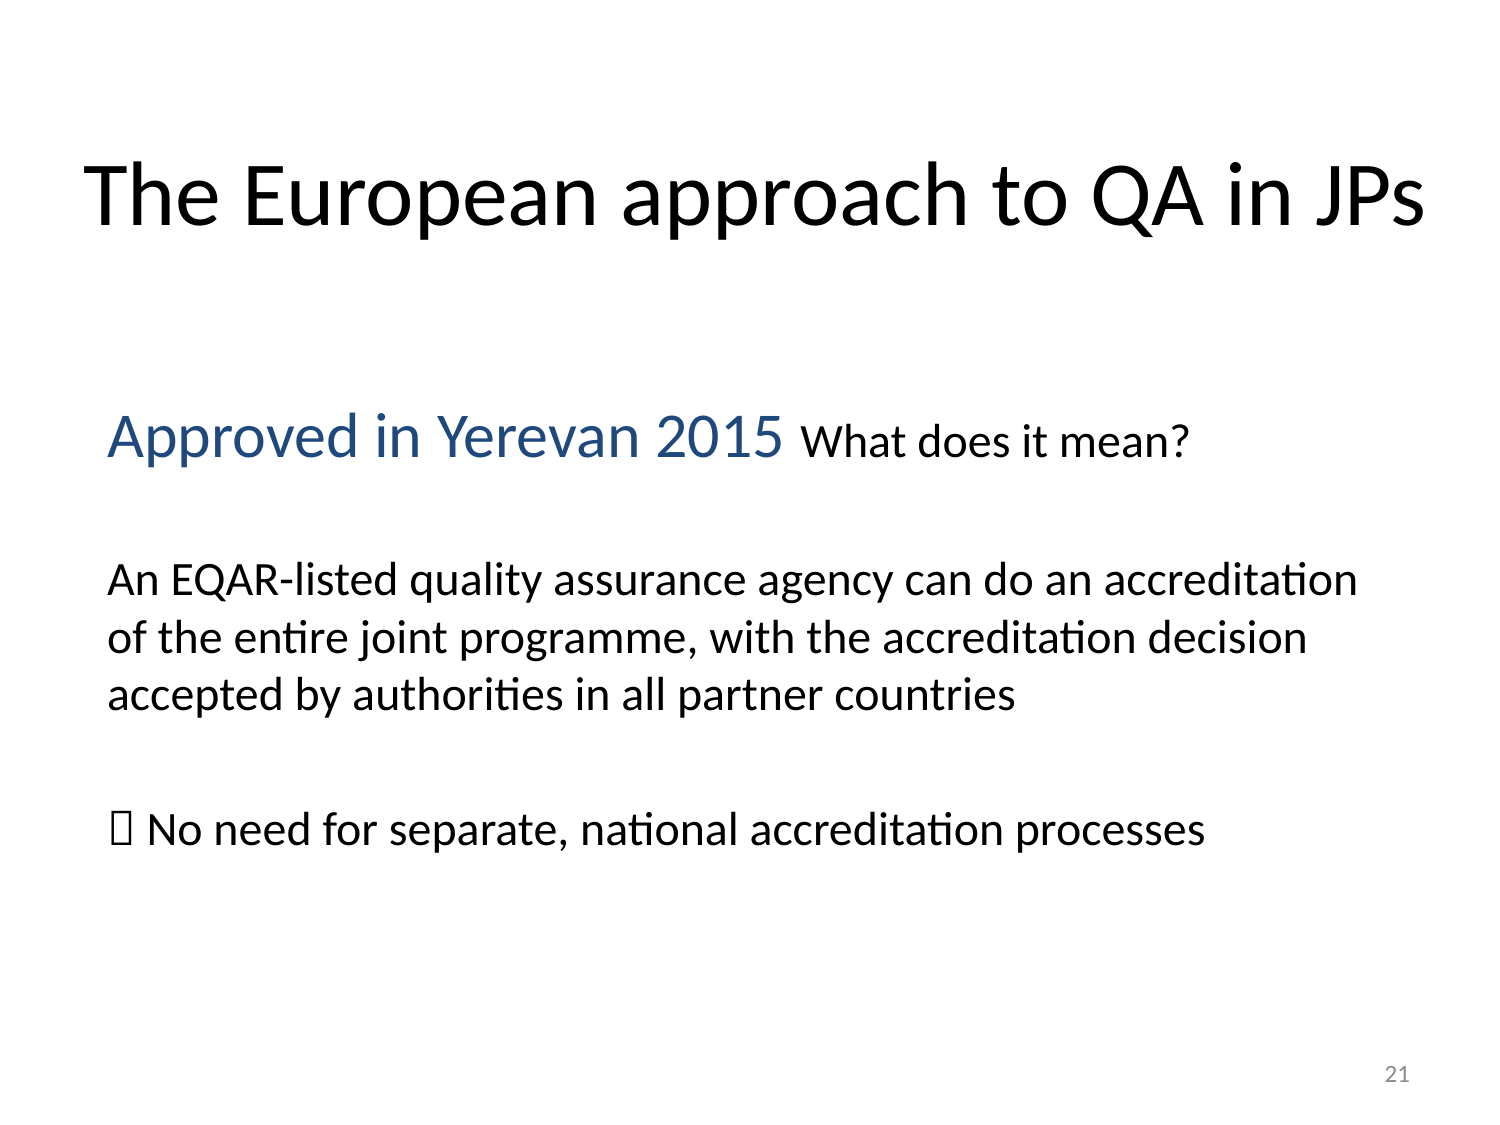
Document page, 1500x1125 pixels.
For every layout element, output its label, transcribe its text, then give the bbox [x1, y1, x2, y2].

slide_number 21 [1074, 1042, 1425, 1103]
title The European approach to QA in JPs [29, 187, 1483, 301]
list Approved in Yerevan 2015 What does it mean? An EQAR-listed quality assurance agency can do an accreditation of the entire joint programme, with the accreditation decision accepted by authorities in all partner countries  No need for separate, national accreditation processes [91, 386, 1383, 872]
